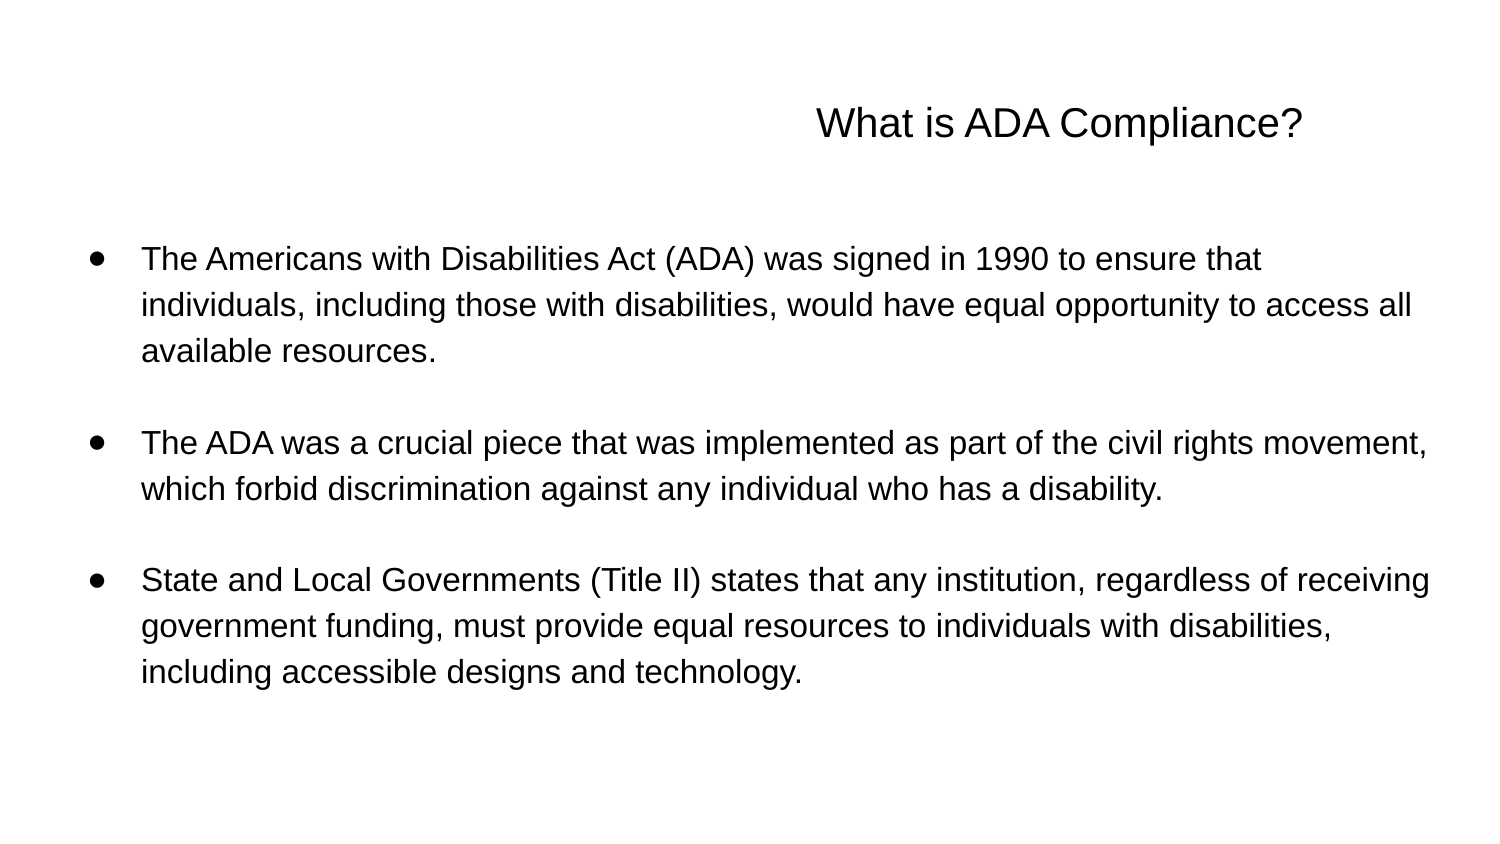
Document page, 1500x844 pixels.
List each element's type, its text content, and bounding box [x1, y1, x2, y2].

list The Americans with Disabilities Act (ADA) was signed in 1990 to ensure that individuals, including those with disabilities, would have equal opportunity to access all available resources. The ADA was a crucial piece that was implemented as part of the civil rights movement, which forbid discrimination against any individual who has a disability. State and Local Governments (Title II) states that any institution, regardless of receiving government funding, must provide equal resources to individuals with disabilities, including accessible designs and technology. [51, 189, 1449, 750]
title What is ADA Compliance? [51, 72, 1449, 167]
